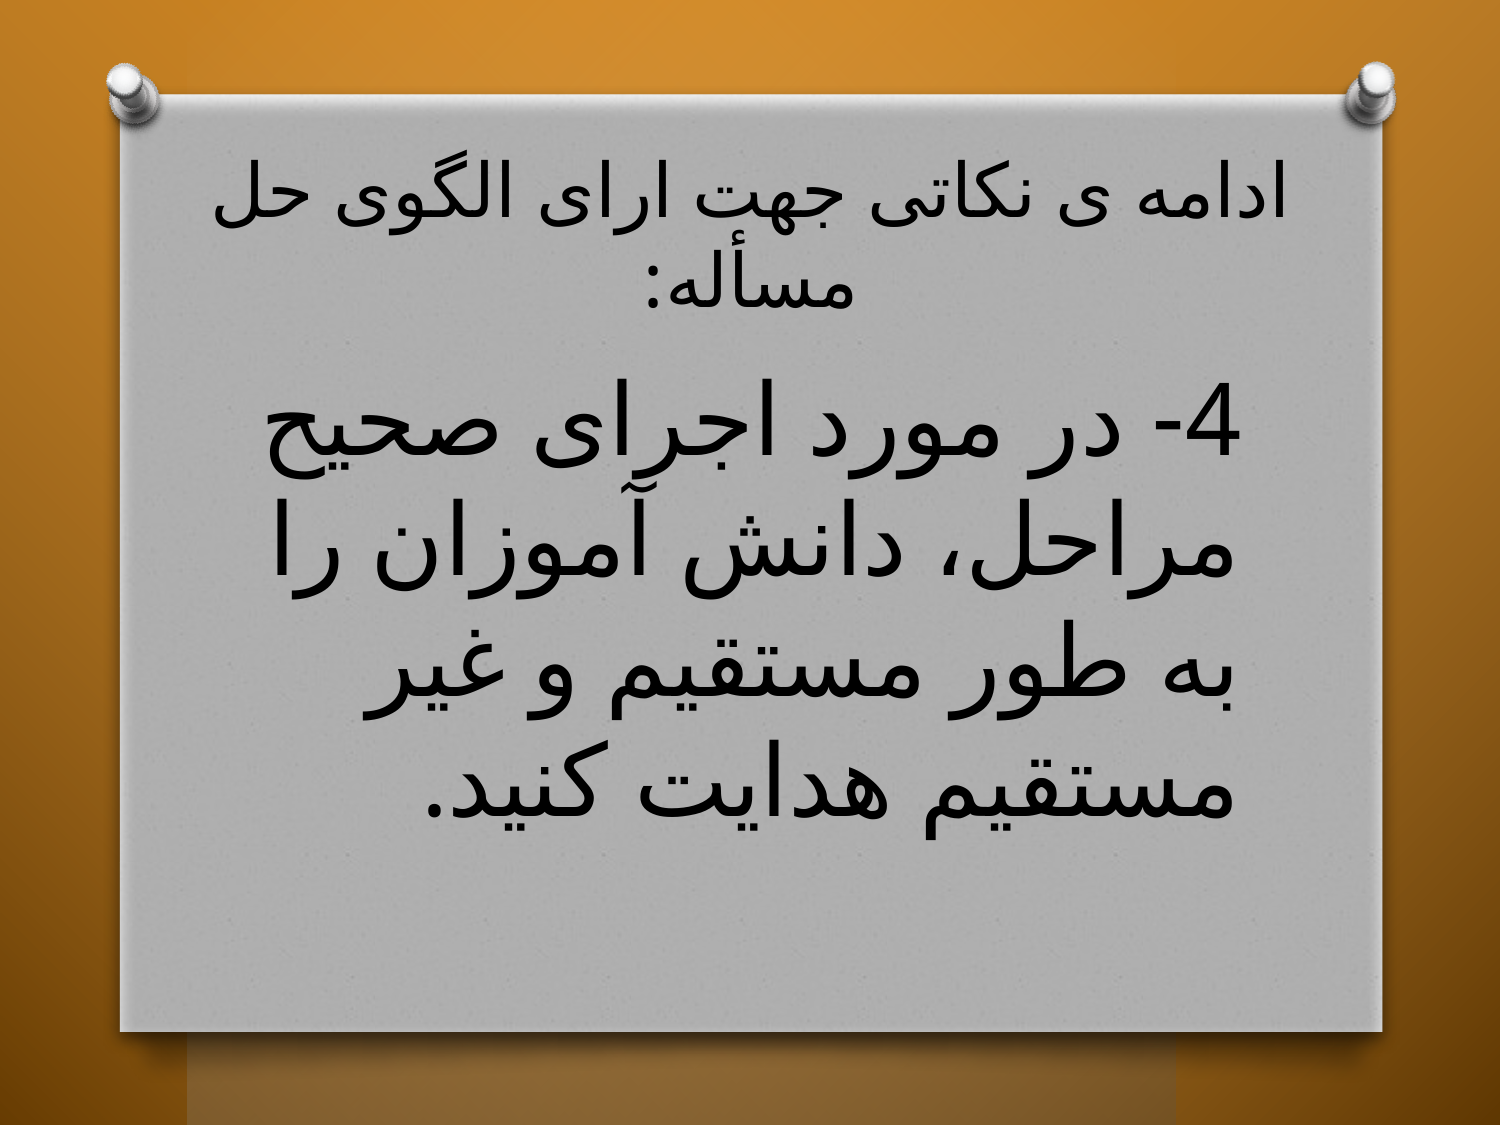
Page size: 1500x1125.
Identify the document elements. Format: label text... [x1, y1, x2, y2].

picture [1317, 35, 1439, 156]
title ادامه ی نکاتی جهت ارای الگوی حل مسأله: [179, 134, 1323, 332]
list 4- در مورد اجرای صحیح مراحل، دانش آموزان را به طور مستقیم و غیر مستقیم هدایت کنید. [240, 347, 1257, 939]
picture [75, 29, 198, 153]
